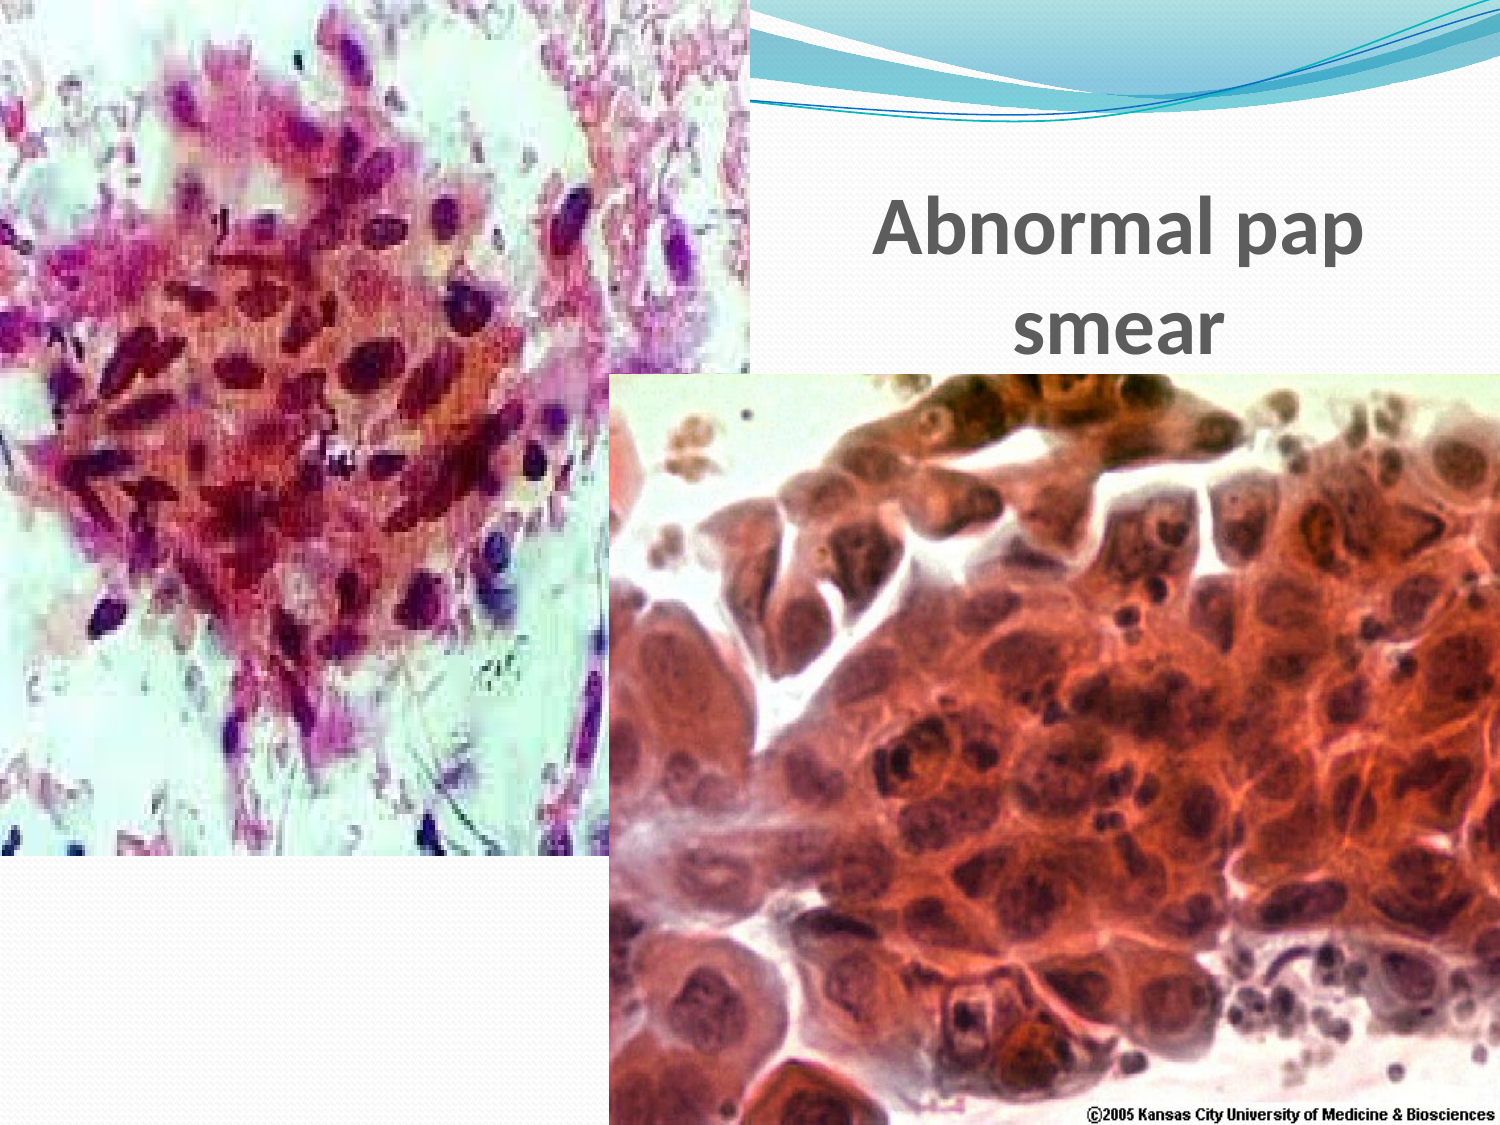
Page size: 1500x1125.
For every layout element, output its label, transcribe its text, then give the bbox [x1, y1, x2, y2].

picture [0, 0, 1500, 1125]
text_box Abnormal pap smear [761, 163, 1477, 373]
